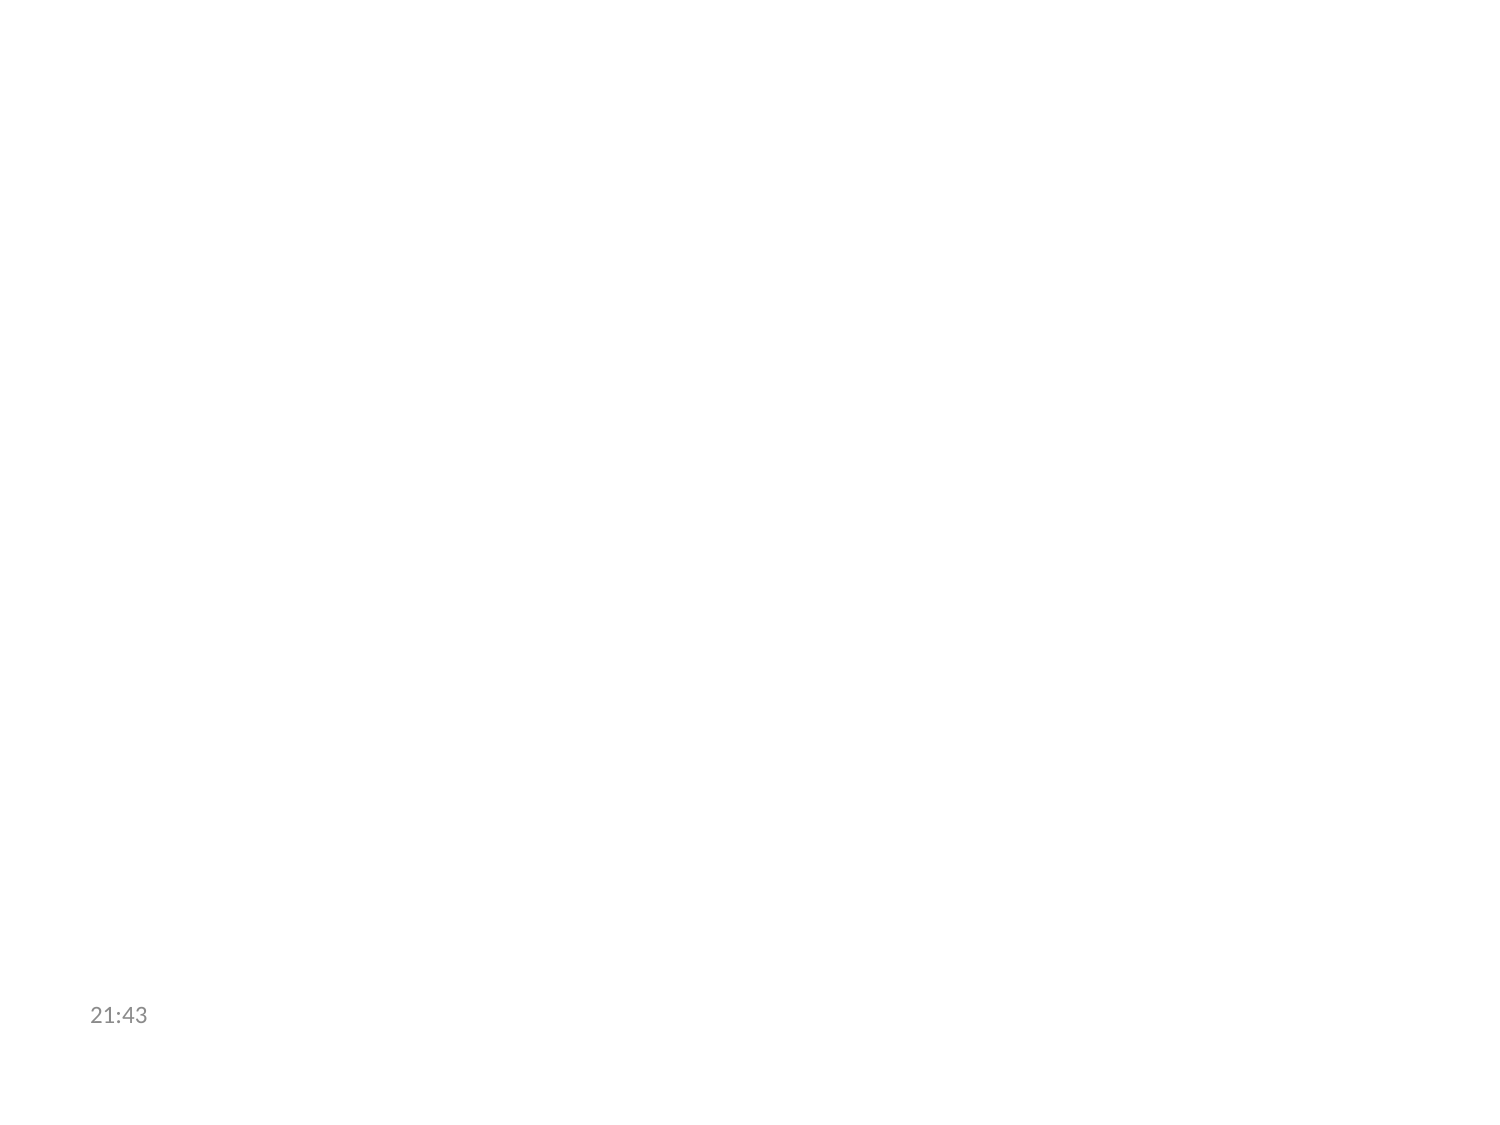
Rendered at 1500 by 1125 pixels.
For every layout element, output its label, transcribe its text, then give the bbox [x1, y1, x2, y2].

text_box 15:35 [75, 983, 425, 1044]
